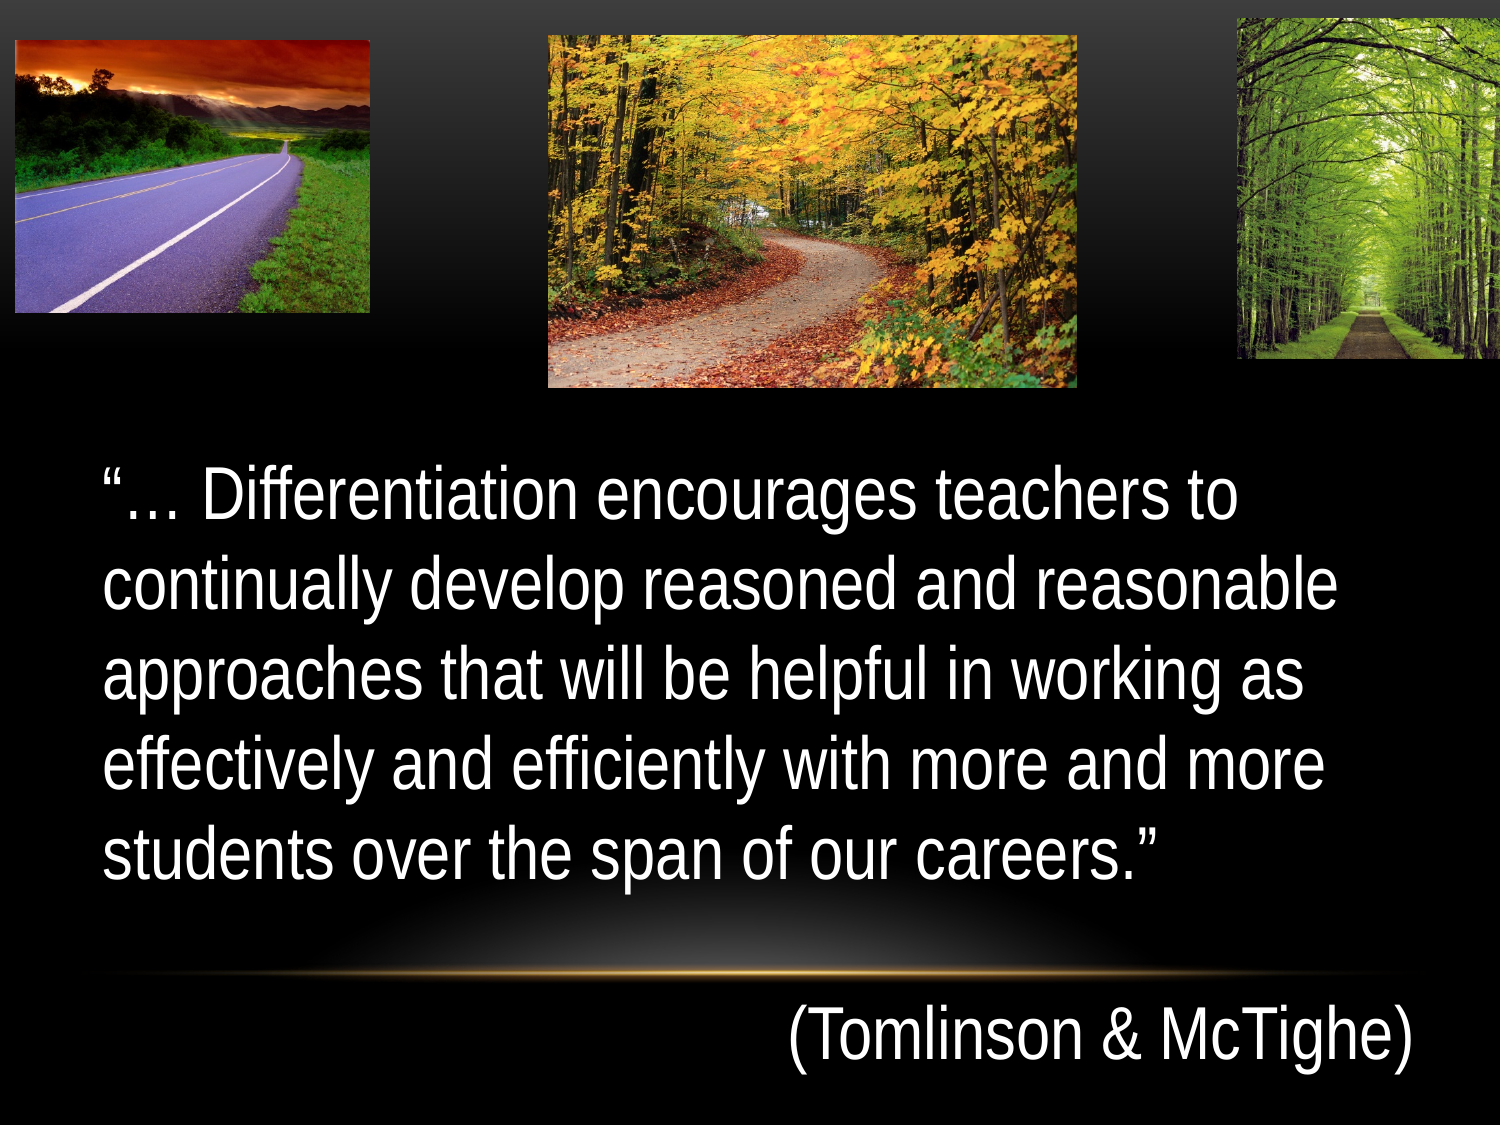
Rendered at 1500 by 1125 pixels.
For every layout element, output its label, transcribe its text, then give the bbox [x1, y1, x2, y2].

picture [0, 0, 1500, 1125]
text_box “… Differentiation encourages teachers to continually develop reasoned and reasonable approaches that will be helpful in working as effectively and efficiently with more and more students over the span of our careers.” (Tomlinson & McTighe) [87, 437, 1451, 1083]
